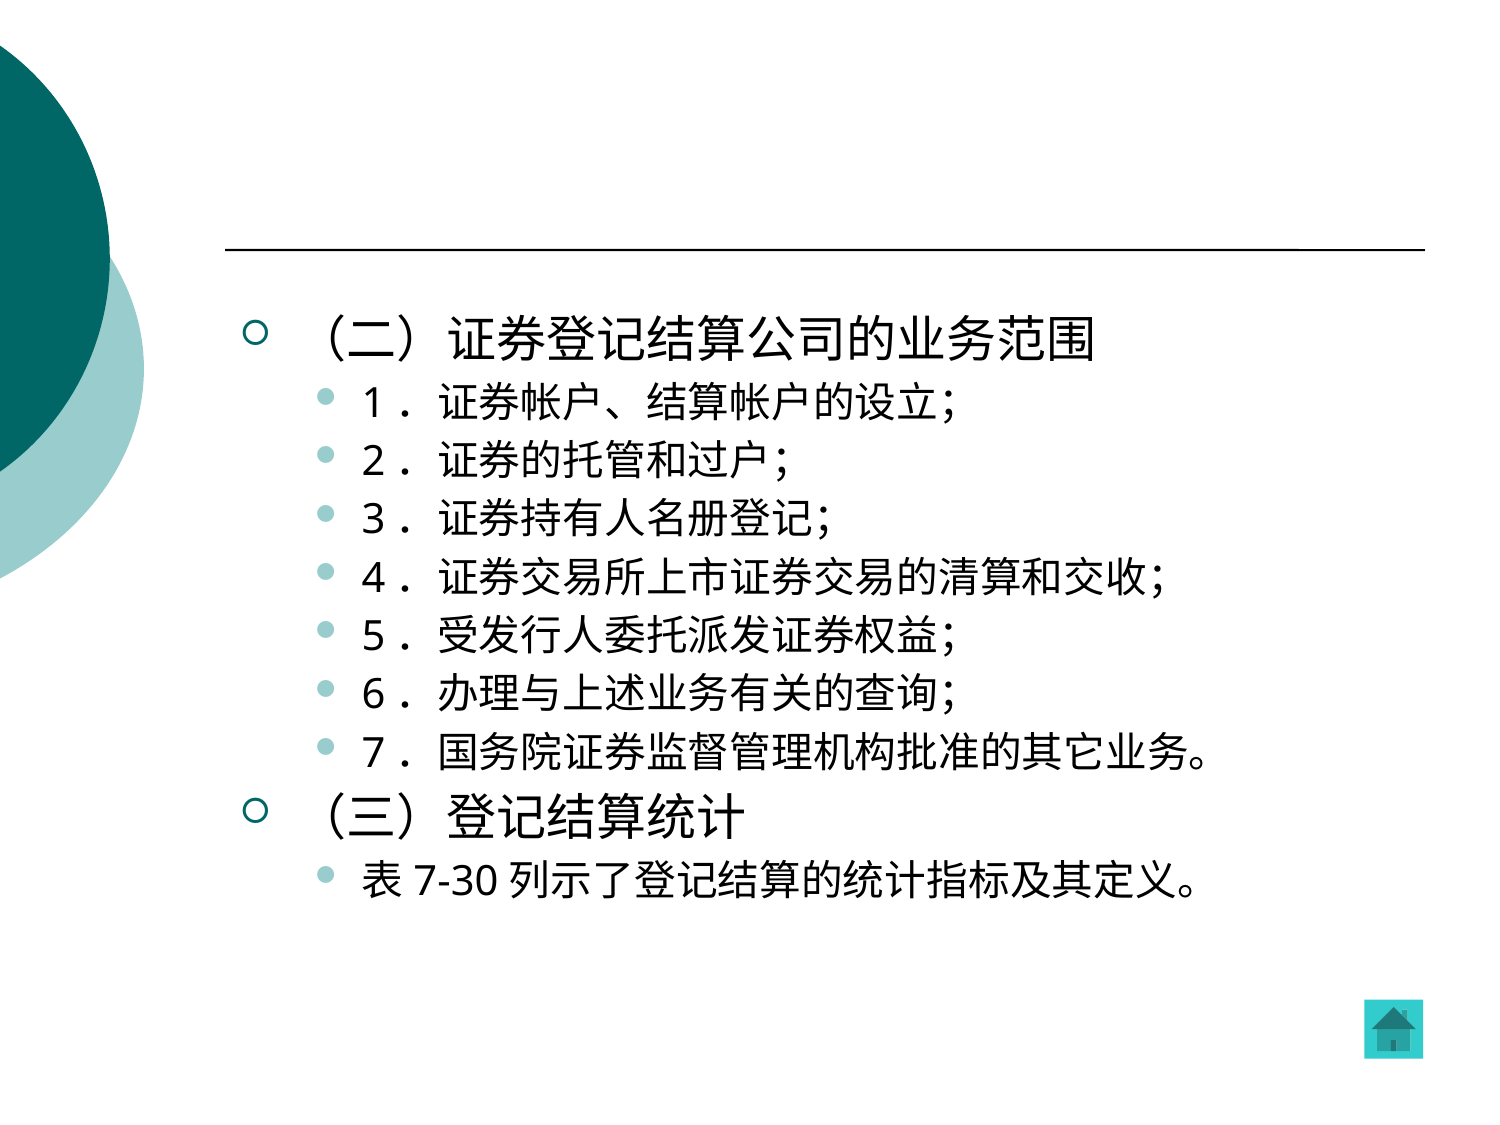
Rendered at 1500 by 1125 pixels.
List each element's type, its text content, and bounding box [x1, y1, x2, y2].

text_box [1364, 999, 1424, 1059]
list （二）证券登记结算公司的业务范围 1．证券帐户、结算帐户的设立； 2．证券的托管和过户； 3．证券持有人名册登记； 4．证券交易所上市证券交易的清算和交收； 5．受发行人委托派发证券权益； 6．办理与上述业务有关的查询； 7．国务院证券监督管理机构批准的其它业务。 （三）登记结算统计 表7-30列示了登记结算的统计指标及其定义。 [224, 299, 1425, 975]
